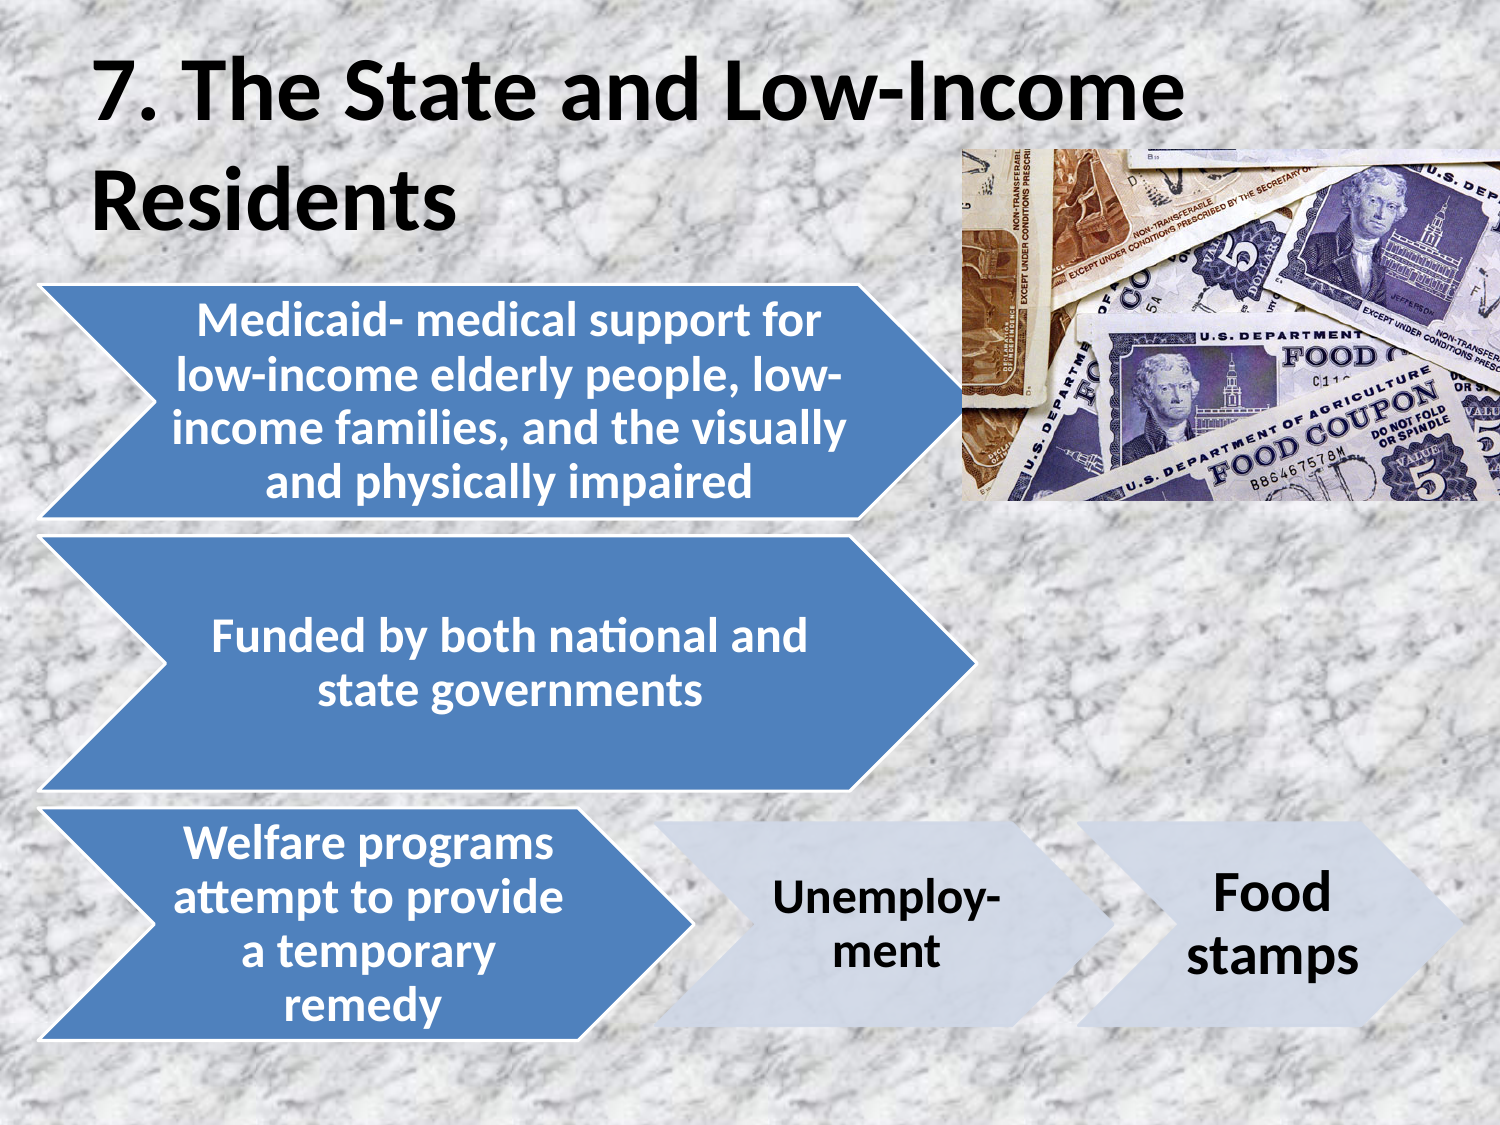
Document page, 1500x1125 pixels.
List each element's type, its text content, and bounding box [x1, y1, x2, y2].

picture [0, 0, 1500, 1125]
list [37, 249, 1463, 1076]
title 7. The State and Low-Income Residents [75, 45, 1425, 233]
